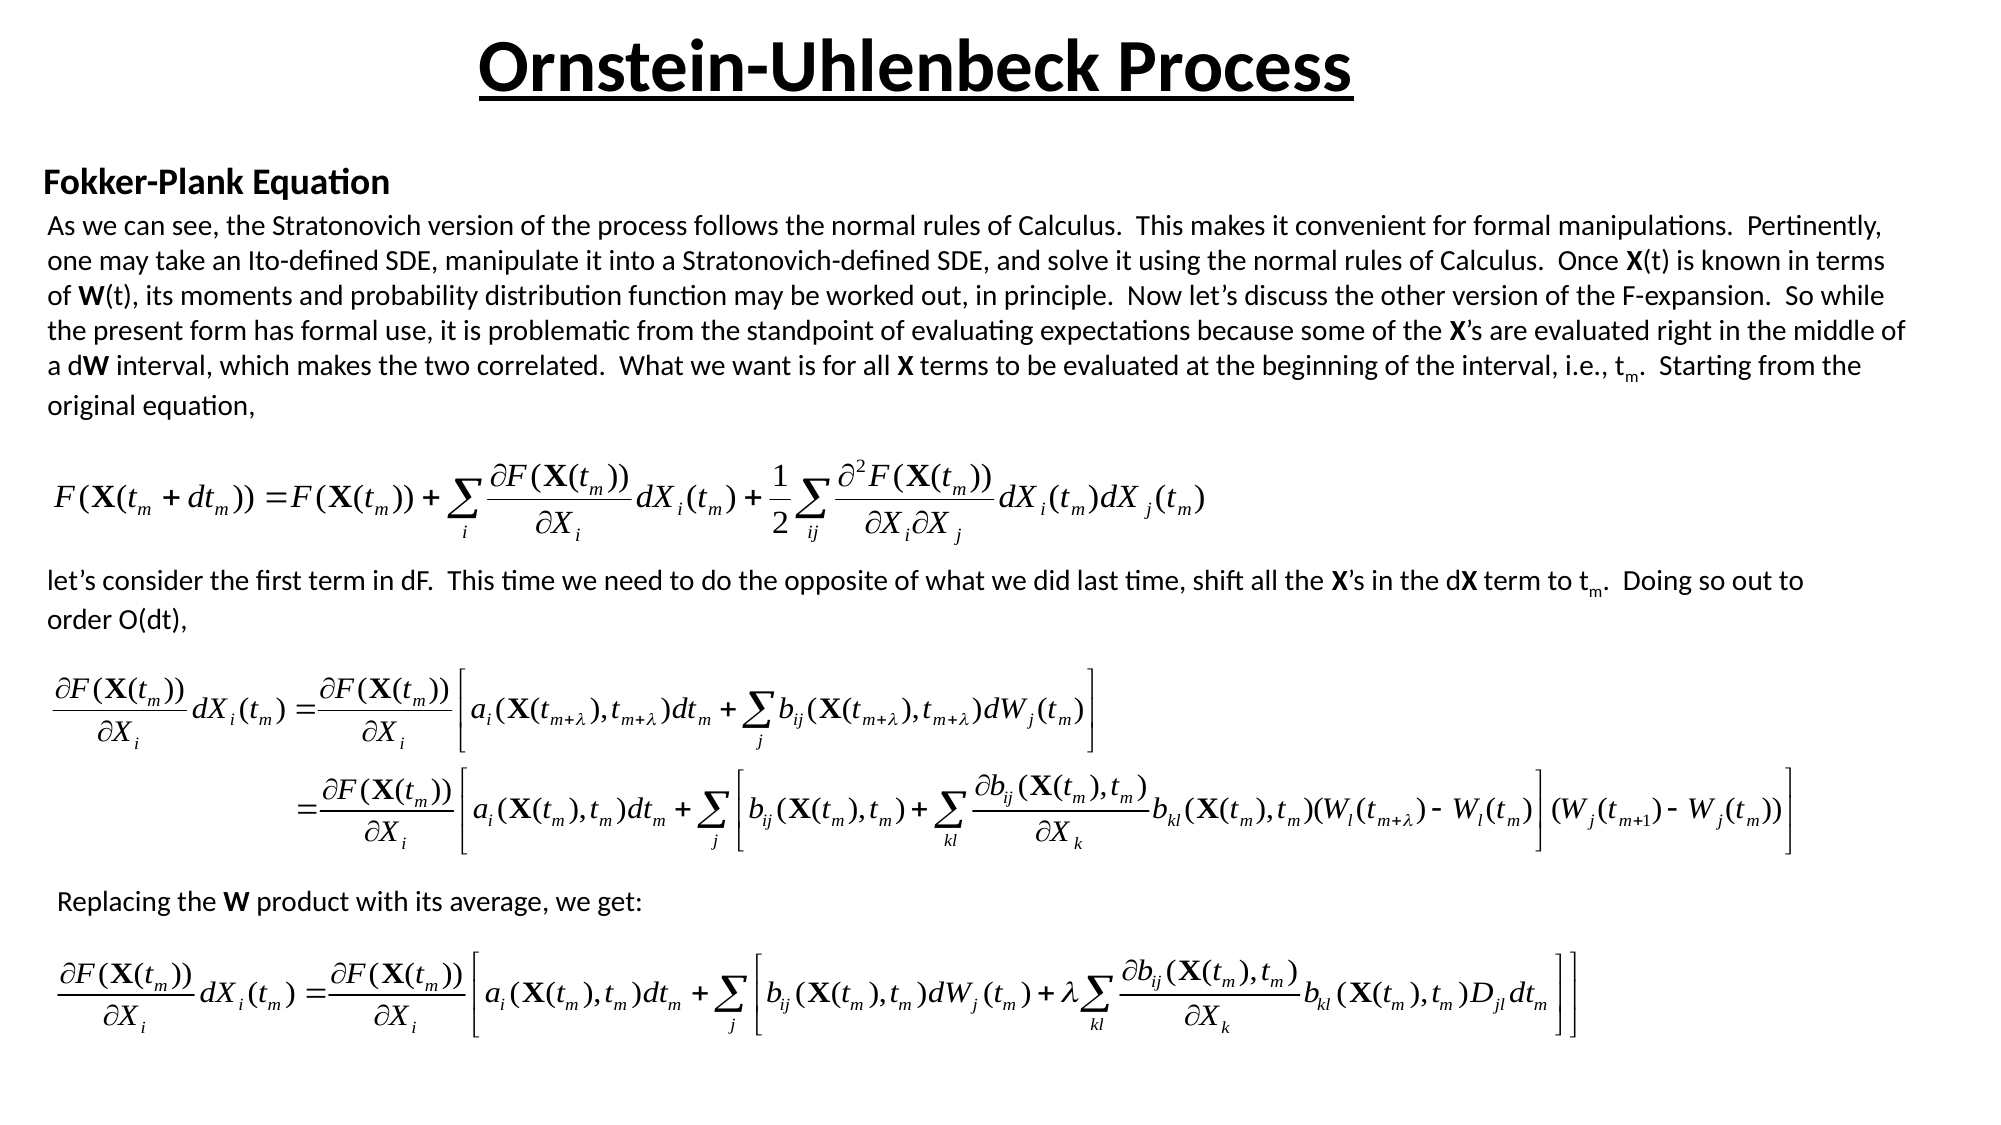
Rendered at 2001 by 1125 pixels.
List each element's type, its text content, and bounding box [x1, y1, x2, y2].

text_box Fokker-Plank Equation [28, 149, 464, 209]
text_box As we can see, the Stratonovich version of the process follows the normal rules of Calculus. This makes it convenient for formal manipulations. Pertinently, one may take an Ito-defined SDE, manipulate it into a Stratonovich-defined SDE, and solve it using the normal rules of Calculus. Once X(t) is known in terms of W(t), its moments and probability distribution function may be worked out, in principle. Now let’s discuss the other version of the F-expansion. So while the present form has formal use, it is problematic from the standpoint of evaluating expectations because some of the X’s are evaluated right in the middle of a dW interval, which makes the two correlated. What we want is for all X terms to be evaluated at the beginning of the interval, i.e., tm. Starting from the original equation, [32, 199, 1926, 429]
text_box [47, 661, 1804, 862]
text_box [52, 945, 1589, 1045]
text_box Ornstein-Uhlenbeck Process [463, 17, 1407, 117]
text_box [47, 451, 1211, 554]
text_box Replacing the W product with its average, we get: [42, 875, 1043, 925]
text_box let’s consider the first term in dF. This time we need to do the opposite of what we did last time, shift all the X’s in the dX term to tm. Doing so out to order O(dt), [32, 553, 1870, 643]
